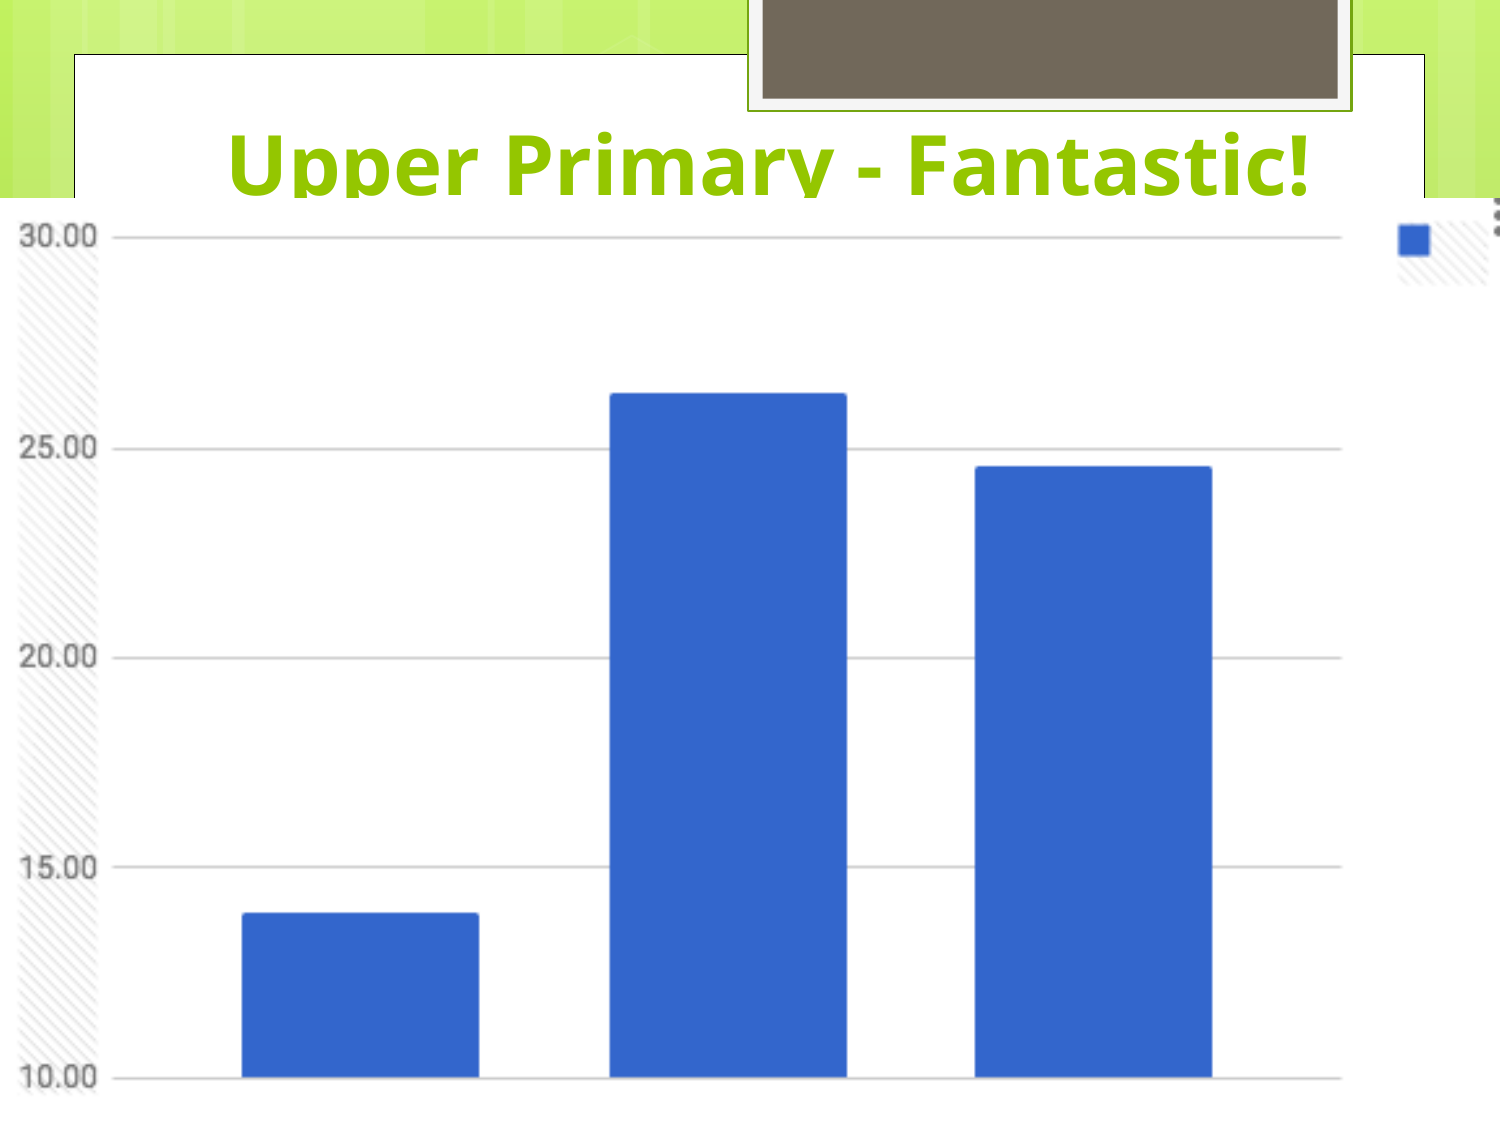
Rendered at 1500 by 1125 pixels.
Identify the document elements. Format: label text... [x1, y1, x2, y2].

picture [0, 198, 1500, 1125]
title Upper Primary - Fantastic! [135, 90, 1424, 197]
